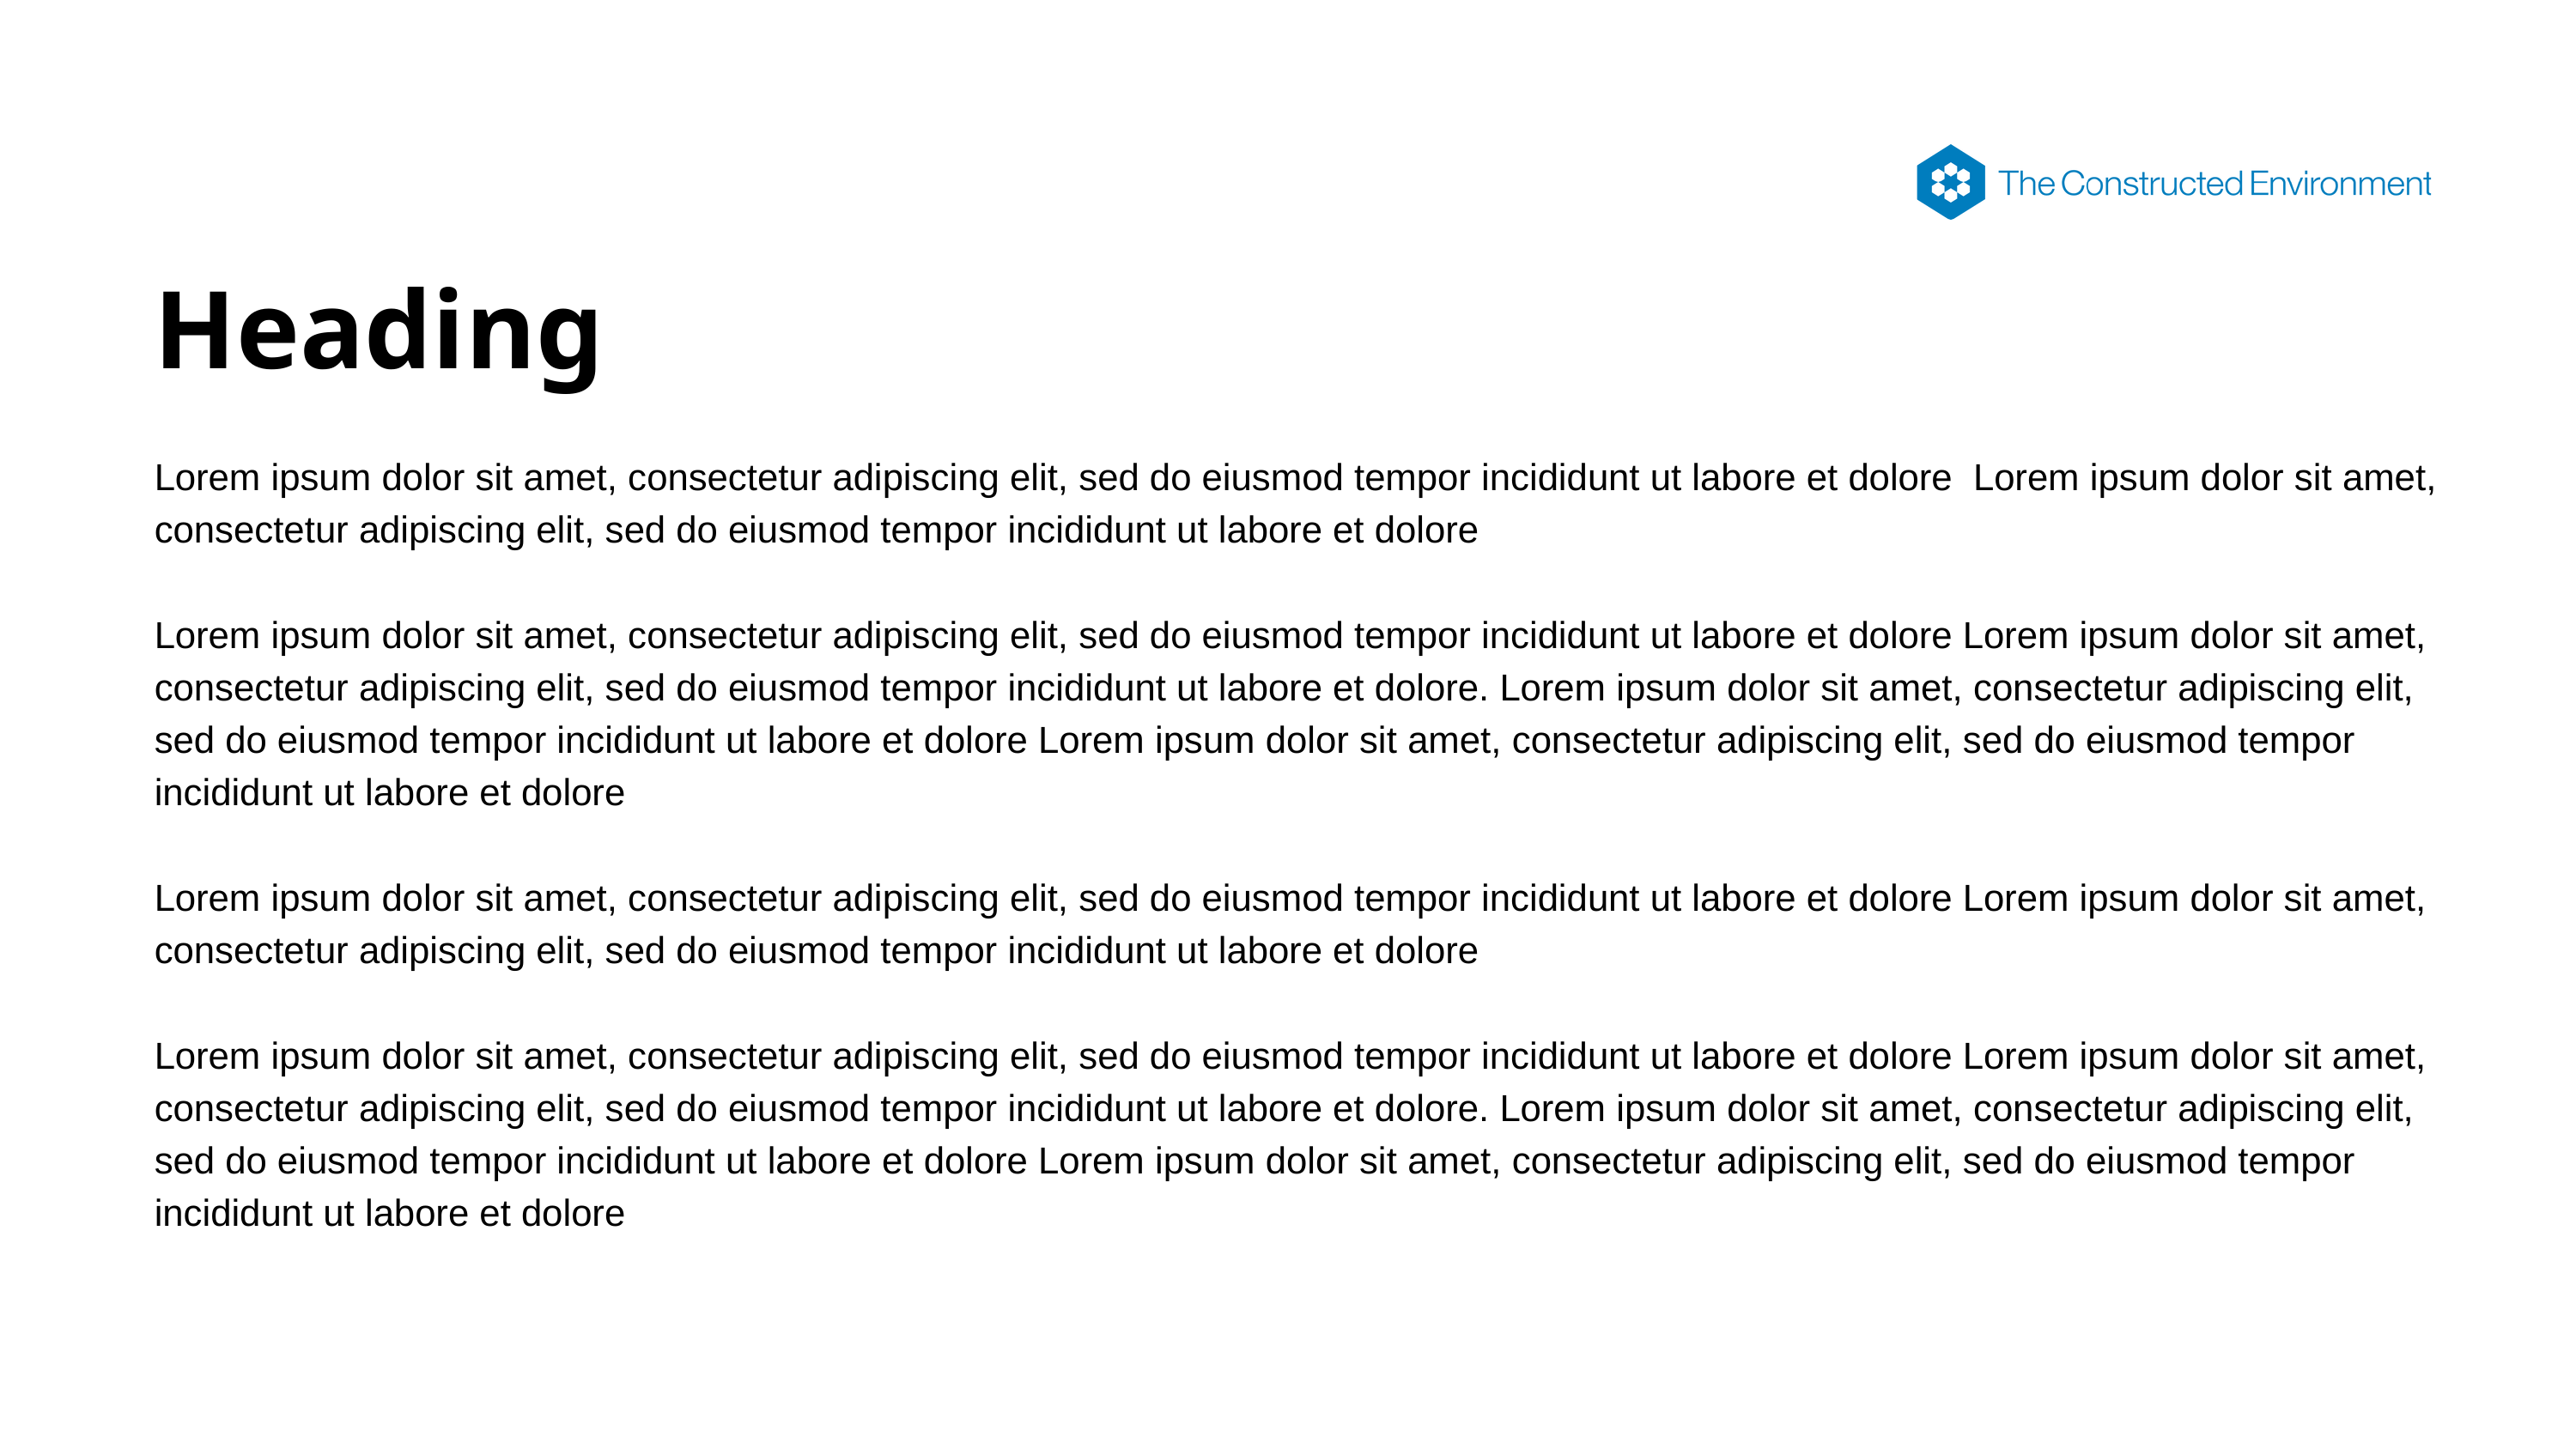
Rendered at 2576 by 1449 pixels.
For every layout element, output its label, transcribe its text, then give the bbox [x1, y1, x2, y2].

text_box Heading [154, 240, 1066, 391]
text_box Lorem ipsum dolor sit amet, consectetur adipiscing elit, sed do eiusmod tempor incididunt ut labore et dolore Lorem ipsum dolor sit amet, consectetur adipiscing elit, sed do eiusmod tempor incididunt ut labore et dolore Lorem ipsum dolor sit amet, consectetur adipiscing elit, sed do eiusmod tempor incididunt ut labore et dolore Lorem ipsum dolor sit amet, consectetur adipiscing elit, sed do eiusmod tempor incididunt ut labore et dolore. Lorem ipsum dolor sit amet, consectetur adipiscing elit, sed do eiusmod tempor incididunt ut labore et dolore Lorem ipsum dolor sit amet, consectetur adipiscing elit, sed do eiusmod tempor incididunt ut labore et dolore Lorem ipsum dolor sit amet, consectetur adipiscing elit, sed do eiusmod tempor incididunt ut labore et dolore Lorem ipsum dolor sit amet, consectetur adipiscing elit, sed do eiusmod tempor incididunt ut labore et dolore Lorem ipsum dolor sit amet, consectetur adipiscing elit, sed do eiusmod tempor incididunt ut labore et dolore Lorem ipsum dolor sit amet, consectetur adipiscing elit, sed do eiusmod tempor incididunt ut labore et dolore. Lorem ipsum dolor sit amet, consectetur adipiscing elit, sed do eiusmod tempor incididunt ut labore et dolore Lorem ipsum dolor sit amet, consectetur adipiscing elit, sed do eiusmod tempor incididunt ut labore et dolore [154, 446, 2475, 1287]
text_box [1917, 144, 2432, 220]
